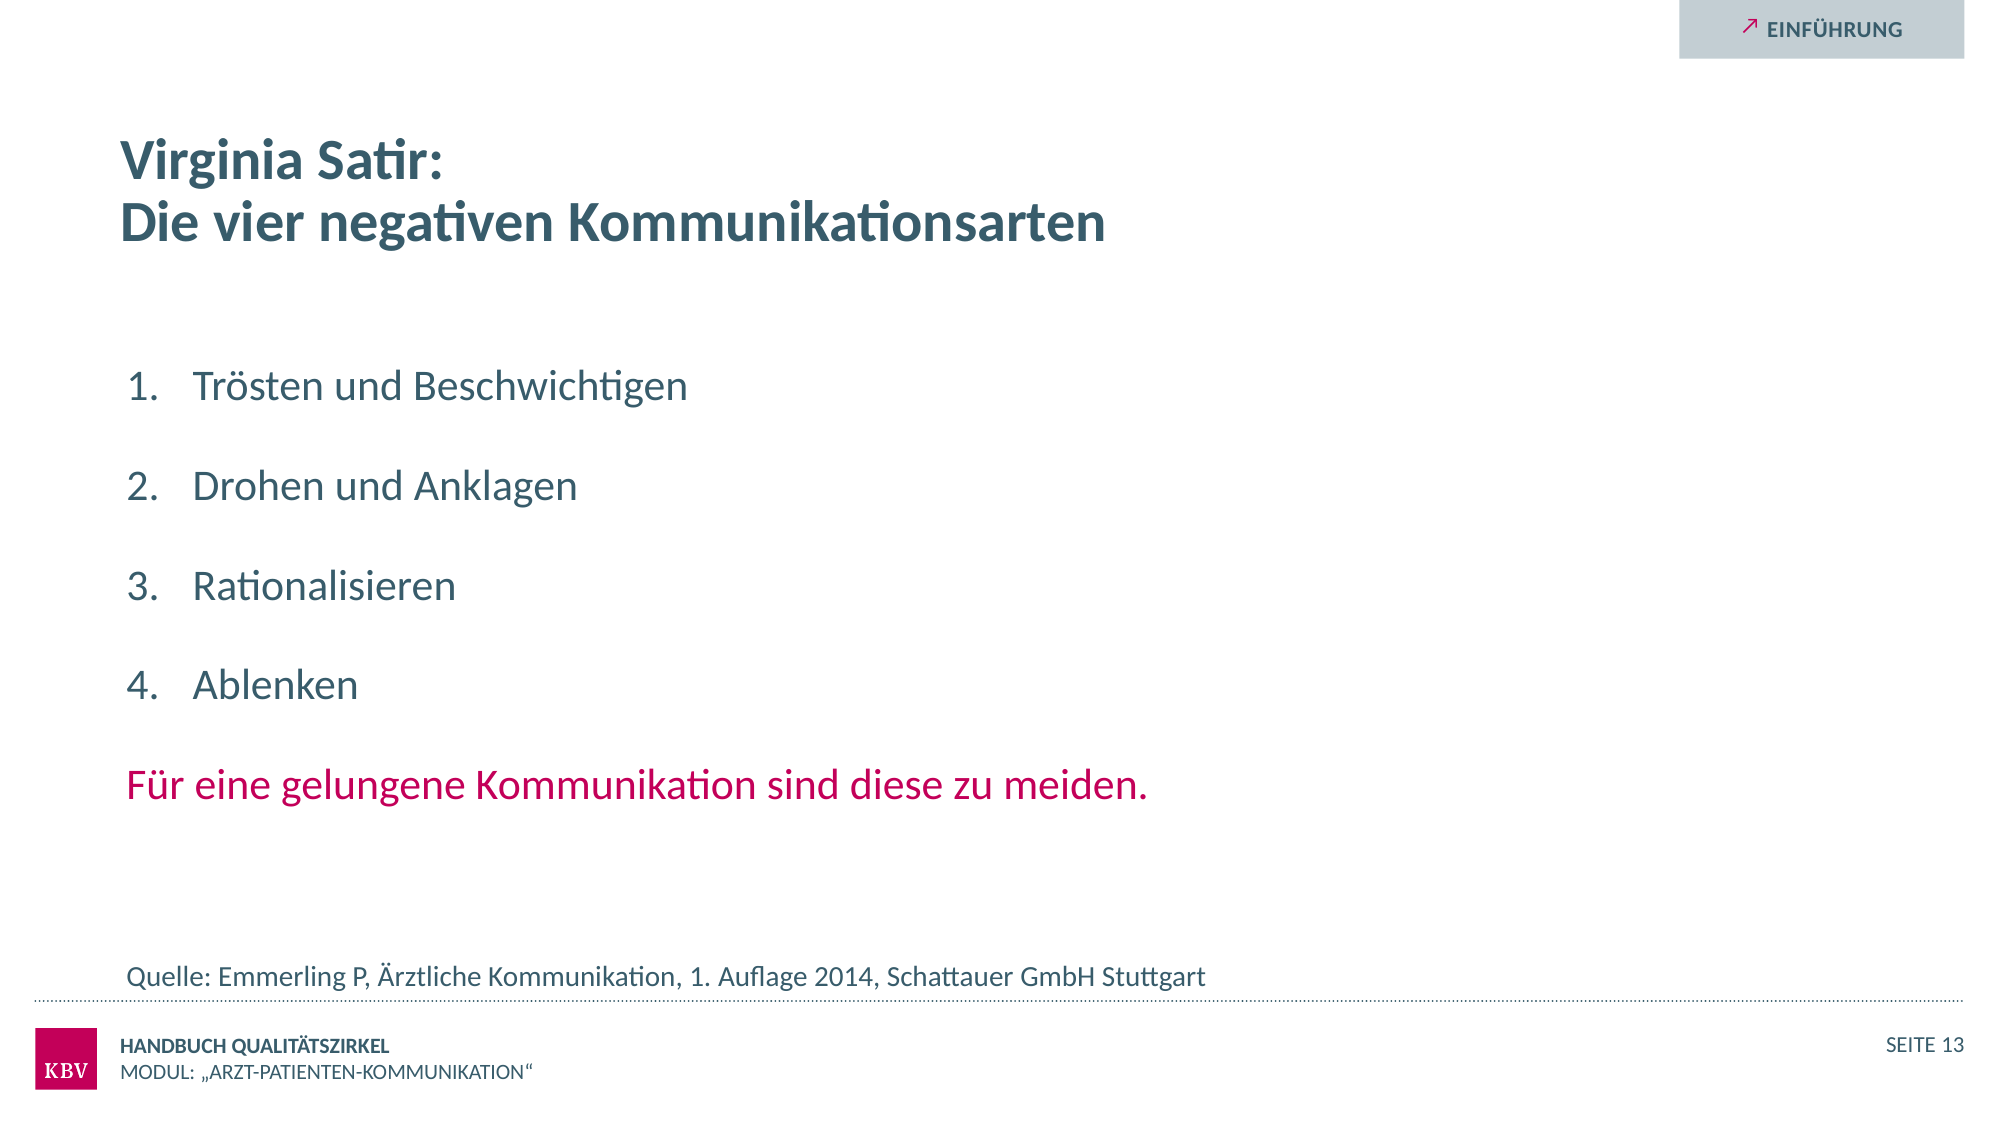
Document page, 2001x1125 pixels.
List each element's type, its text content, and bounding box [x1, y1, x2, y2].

title Virginia Satir: Die vier negativen Kommunikationsarten [120, 129, 1880, 201]
footer Handbuch Qualitätszirkel [120, 1044, 1668, 1057]
slide_number Seite 13 [1787, 1030, 1965, 1057]
list Einführung [1679, 0, 1965, 59]
text_box Trösten und Beschwichtigen Drohen und Anklagen Rationalisieren Ablenken Für eine gelungene Kommunikation sind diese zu meiden. Quelle: Emmerling P, Ärztliche Kommunikation, 1. Auflage 2014, Schattauer GmbH Stuttgart [111, 353, 1718, 1044]
slide_number Modul: „Arzt-Patienten-Kommunikation“ [120, 1057, 1668, 1084]
